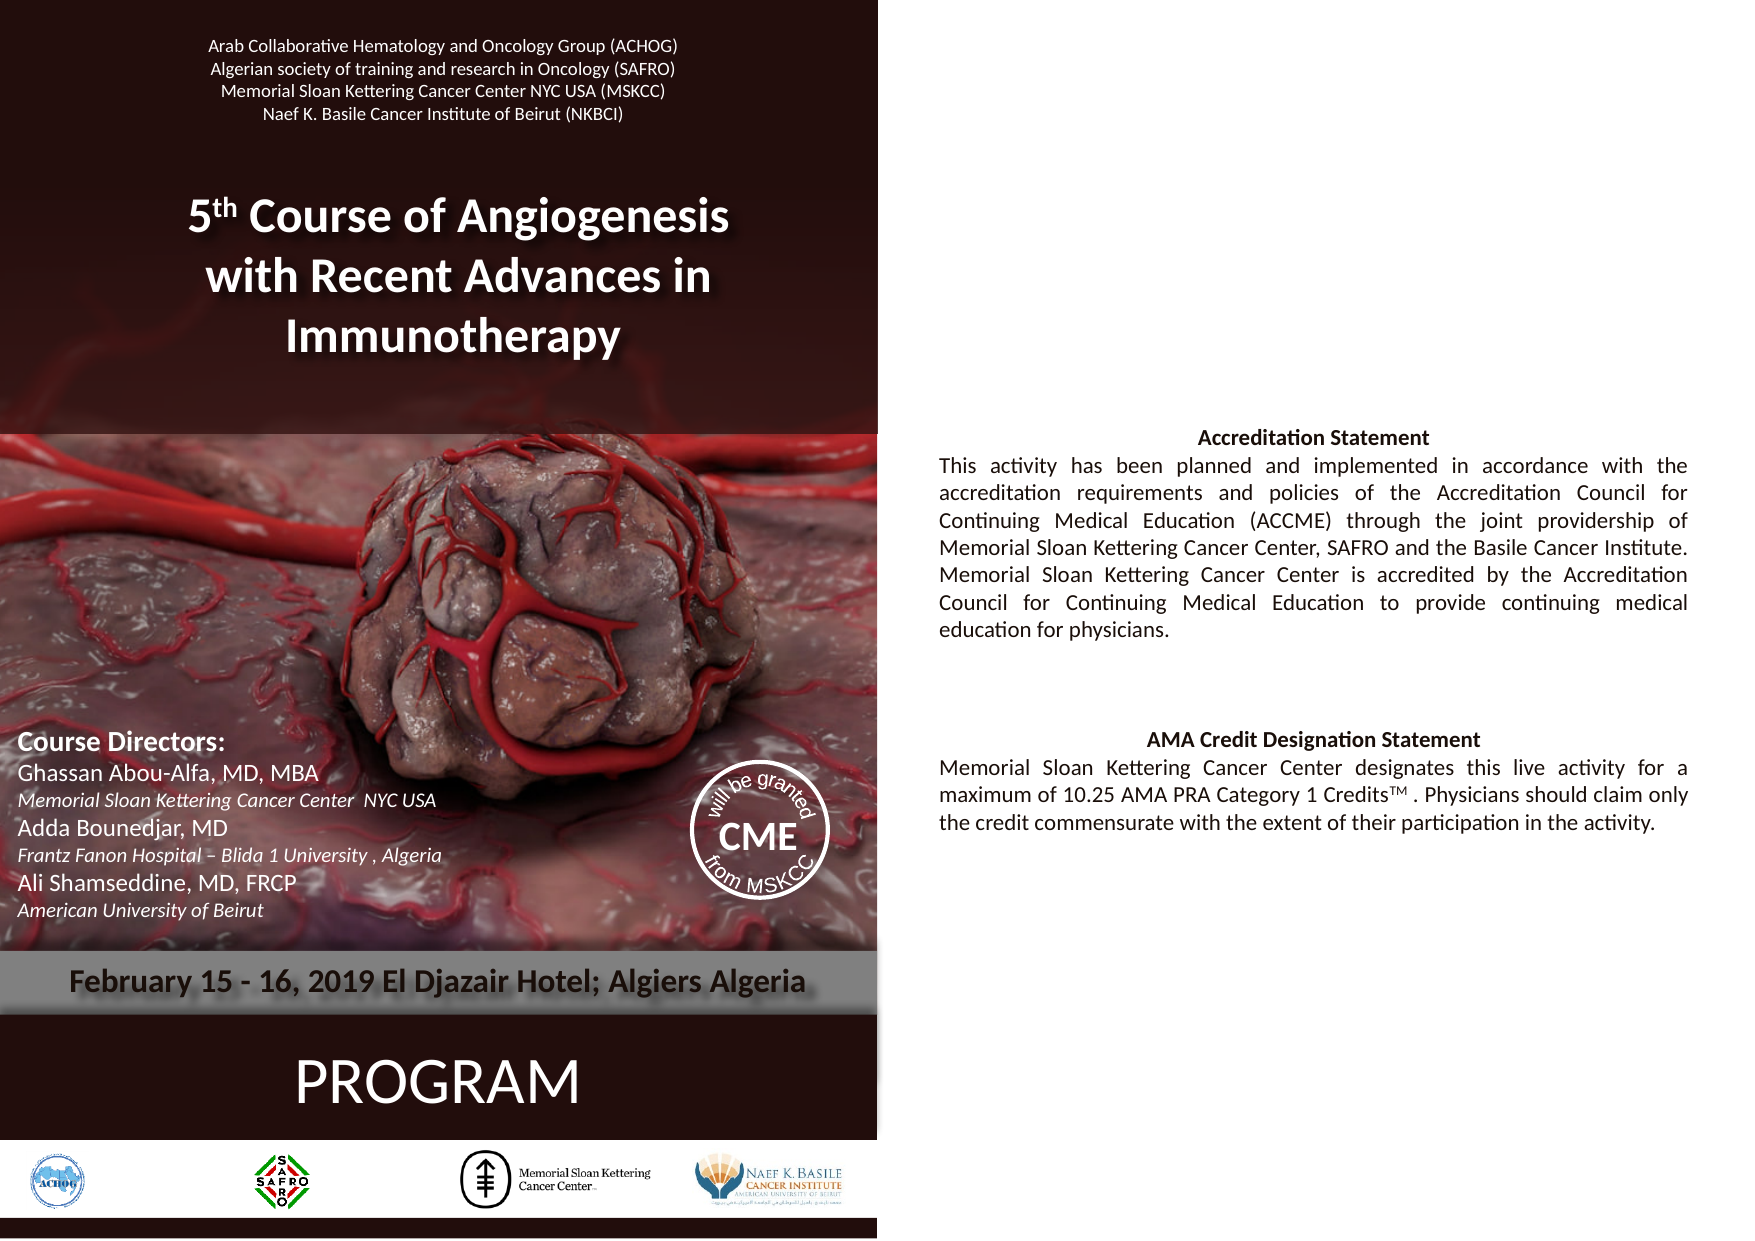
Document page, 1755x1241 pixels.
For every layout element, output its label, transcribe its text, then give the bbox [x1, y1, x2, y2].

text_box Accreditation Statement This activity has been planned and implemented in accordance with the accreditation requirements and policies of the Accreditation Council for Continuing Medical Education (ACCME) through the joint providership of Memorial Sloan Kettering Cancer Center, SAFRO and the Basile Cancer Institute. Memorial Sloan Kettering Cancer Center is accredited by the Accreditation Council for Continuing Medical Education to provide continuing medical education for physicians. AMA Credit Designation Statement Memorial Sloan Kettering Cancer Center designates this live activity for a maximum of 10.25 AMA PRA Category 1 CreditsTM . Physicians should claim only the credit commensurate with the extent of their participation in the activity. [924, 415, 1704, 842]
text_box [0, 1216, 879, 1240]
picture [26, 1150, 89, 1211]
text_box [691, 761, 829, 898]
picture [458, 1149, 651, 1209]
text_box PROGRAM [0, 1021, 879, 1142]
picture [0, 151, 878, 1015]
picture [252, 1150, 311, 1211]
text_box Arab Collaborative Hematology and Oncology Group (ACHOG) Algerian society of training and research in Oncology (SAFRO) Memorial Sloan Kettering Cancer Center NYC USA (MSKCC) Naef K. Basile Cancer Institute of Beirut (NKBCI) [38, 26, 848, 132]
picture [691, 1148, 850, 1209]
text_box [0, 0, 879, 152]
